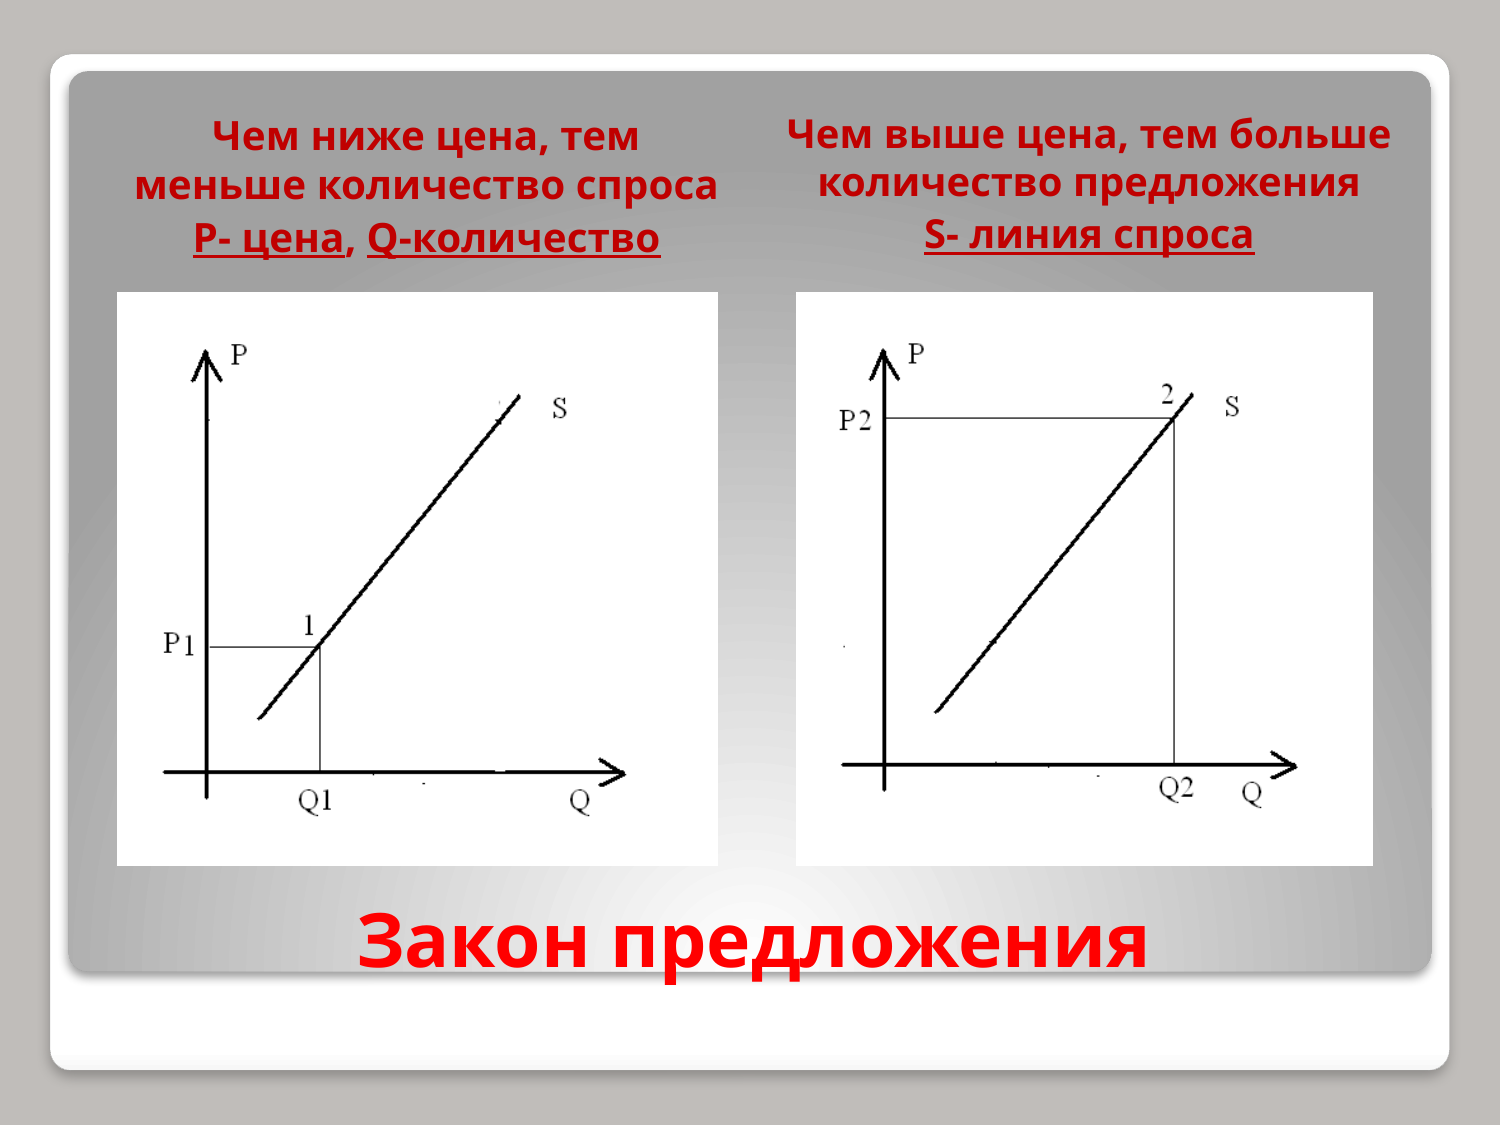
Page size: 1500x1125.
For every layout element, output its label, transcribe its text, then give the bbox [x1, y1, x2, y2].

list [796, 292, 1374, 866]
list Чем выше цена, тем больше количество предложения S- линия спроса [763, 93, 1409, 282]
title Закон предложения [82, 867, 1425, 990]
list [116, 292, 718, 866]
list Чем ниже цена, тем меньше количество спроса P- цена, Q-количество [99, 95, 745, 282]
